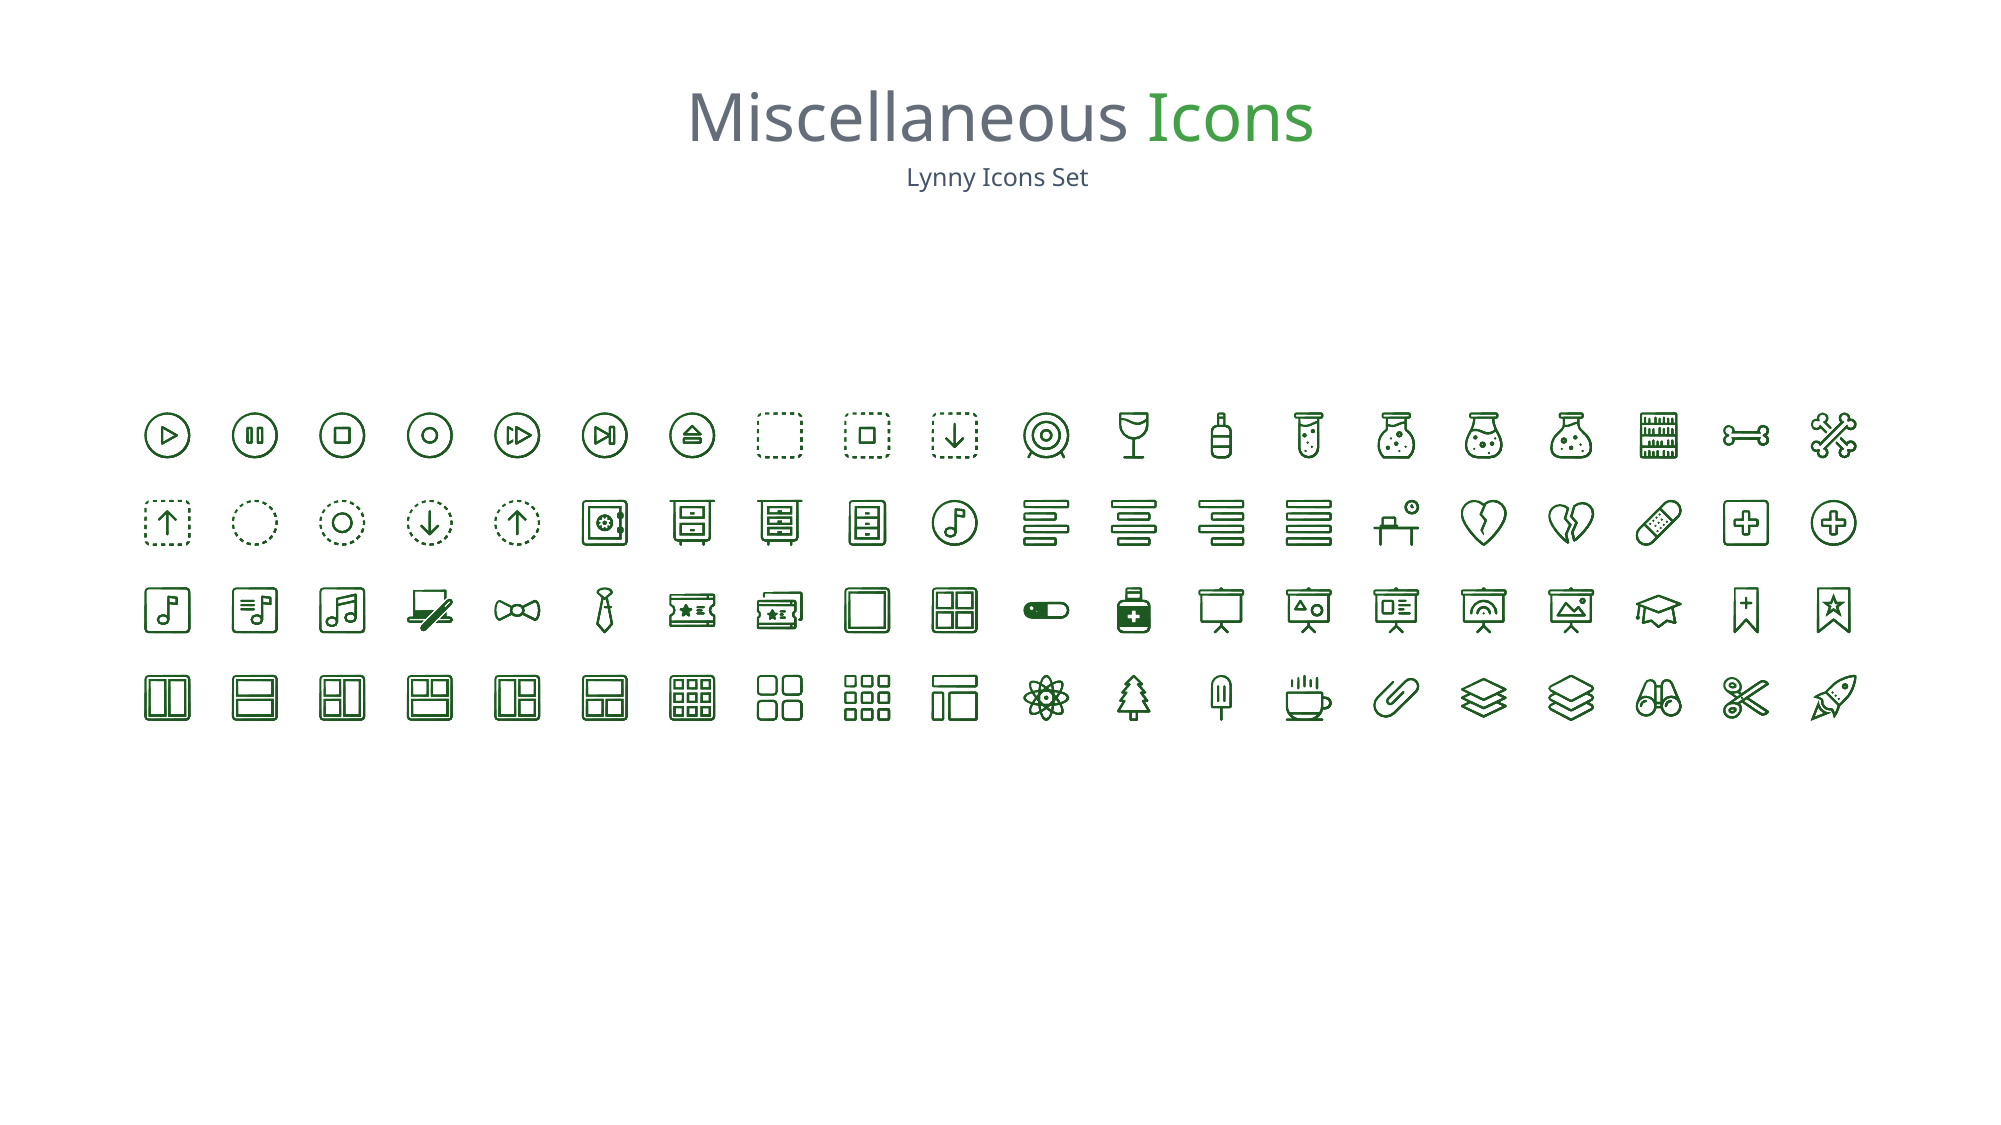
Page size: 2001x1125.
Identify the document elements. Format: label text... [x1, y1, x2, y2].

text_box [406, 674, 453, 721]
text_box [1733, 587, 1759, 634]
text_box [945, 422, 964, 448]
text_box Lynny Icons Set [891, 154, 1111, 199]
text_box [1023, 524, 1070, 534]
text_box [860, 674, 874, 688]
text_box [877, 674, 891, 688]
text_box [1294, 412, 1324, 459]
text_box [1023, 412, 1070, 459]
text_box [507, 510, 527, 536]
text_box [1023, 537, 1057, 546]
text_box [948, 691, 978, 721]
text_box [231, 587, 278, 634]
text_box [420, 510, 440, 536]
text_box [669, 674, 716, 721]
text_box [1285, 524, 1332, 534]
text_box [319, 674, 366, 721]
text_box [1117, 537, 1151, 546]
text_box [762, 591, 803, 621]
text_box [844, 708, 857, 721]
text_box [319, 412, 366, 459]
text_box [844, 674, 857, 688]
text_box [669, 412, 716, 459]
text_box [1110, 524, 1157, 534]
text_box [669, 499, 716, 546]
text_box [1198, 524, 1245, 534]
text_box [877, 691, 891, 704]
text_box [1023, 499, 1070, 509]
text_box [1635, 499, 1682, 546]
text_box [1110, 499, 1157, 509]
text_box [1285, 512, 1332, 521]
text_box [1117, 674, 1151, 721]
text_box [1198, 587, 1245, 634]
text_box [494, 674, 541, 721]
text_box [1810, 499, 1857, 546]
text_box [1198, 499, 1245, 509]
text_box [1119, 412, 1149, 459]
text_box [1404, 499, 1420, 515]
text_box [1210, 537, 1245, 546]
text_box [494, 412, 541, 459]
text_box [844, 587, 891, 634]
text_box [931, 674, 978, 688]
text_box [1548, 504, 1572, 544]
text_box [581, 674, 628, 721]
text_box [1210, 674, 1232, 721]
text_box [1117, 512, 1151, 521]
text_box [860, 708, 874, 721]
text_box [1377, 412, 1416, 459]
text_box [144, 674, 191, 721]
text_box [406, 412, 453, 459]
text_box [1723, 499, 1769, 546]
text_box [406, 589, 453, 632]
text_box [581, 412, 628, 459]
text_box Miscellaneous Icons [381, 66, 1621, 162]
text_box [1635, 594, 1682, 628]
text_box [1315, 676, 1319, 690]
text_box [669, 593, 716, 627]
text_box [756, 674, 778, 696]
text_box [931, 691, 945, 721]
text_box [1210, 412, 1232, 459]
text_box [581, 499, 628, 546]
text_box [1117, 587, 1151, 634]
text_box [1285, 587, 1332, 634]
text_box [781, 699, 803, 721]
text_box [756, 699, 778, 721]
text_box [860, 691, 874, 704]
text_box [1464, 412, 1503, 459]
text_box [877, 708, 891, 721]
text_box [781, 674, 803, 696]
text_box [1460, 587, 1507, 634]
text_box [144, 587, 191, 634]
text_box [858, 426, 876, 444]
text_box [931, 587, 978, 634]
text_box [1285, 537, 1332, 546]
text_box [157, 510, 177, 536]
text_box [1816, 587, 1851, 634]
text_box [1723, 424, 1769, 446]
text_box [1550, 412, 1593, 459]
text_box [931, 499, 978, 546]
text_box [1210, 512, 1245, 521]
text_box [1373, 516, 1420, 546]
text_box [1639, 412, 1678, 459]
text_box [1548, 587, 1595, 634]
text_box [319, 587, 366, 634]
text_box [1285, 499, 1332, 509]
text_box [1023, 512, 1057, 521]
text_box [231, 412, 278, 459]
text_box [144, 412, 191, 459]
text_box [844, 691, 857, 704]
text_box [1373, 678, 1420, 718]
text_box [1460, 678, 1507, 718]
text_box [848, 499, 887, 546]
text_box [1023, 674, 1070, 721]
text_box [1373, 587, 1420, 634]
text_box [1023, 601, 1070, 619]
text_box [1548, 674, 1595, 721]
text_box [1460, 499, 1507, 546]
text_box [756, 499, 803, 546]
text_box [494, 599, 541, 621]
text_box [1570, 502, 1595, 542]
text_box [1810, 674, 1857, 721]
text_box [231, 674, 278, 721]
text_box [1635, 679, 1682, 717]
text_box [1723, 677, 1769, 719]
text_box [1810, 412, 1857, 459]
text_box [756, 599, 797, 630]
text_box [1285, 691, 1332, 721]
text_box [331, 512, 353, 534]
text_box [596, 587, 614, 634]
